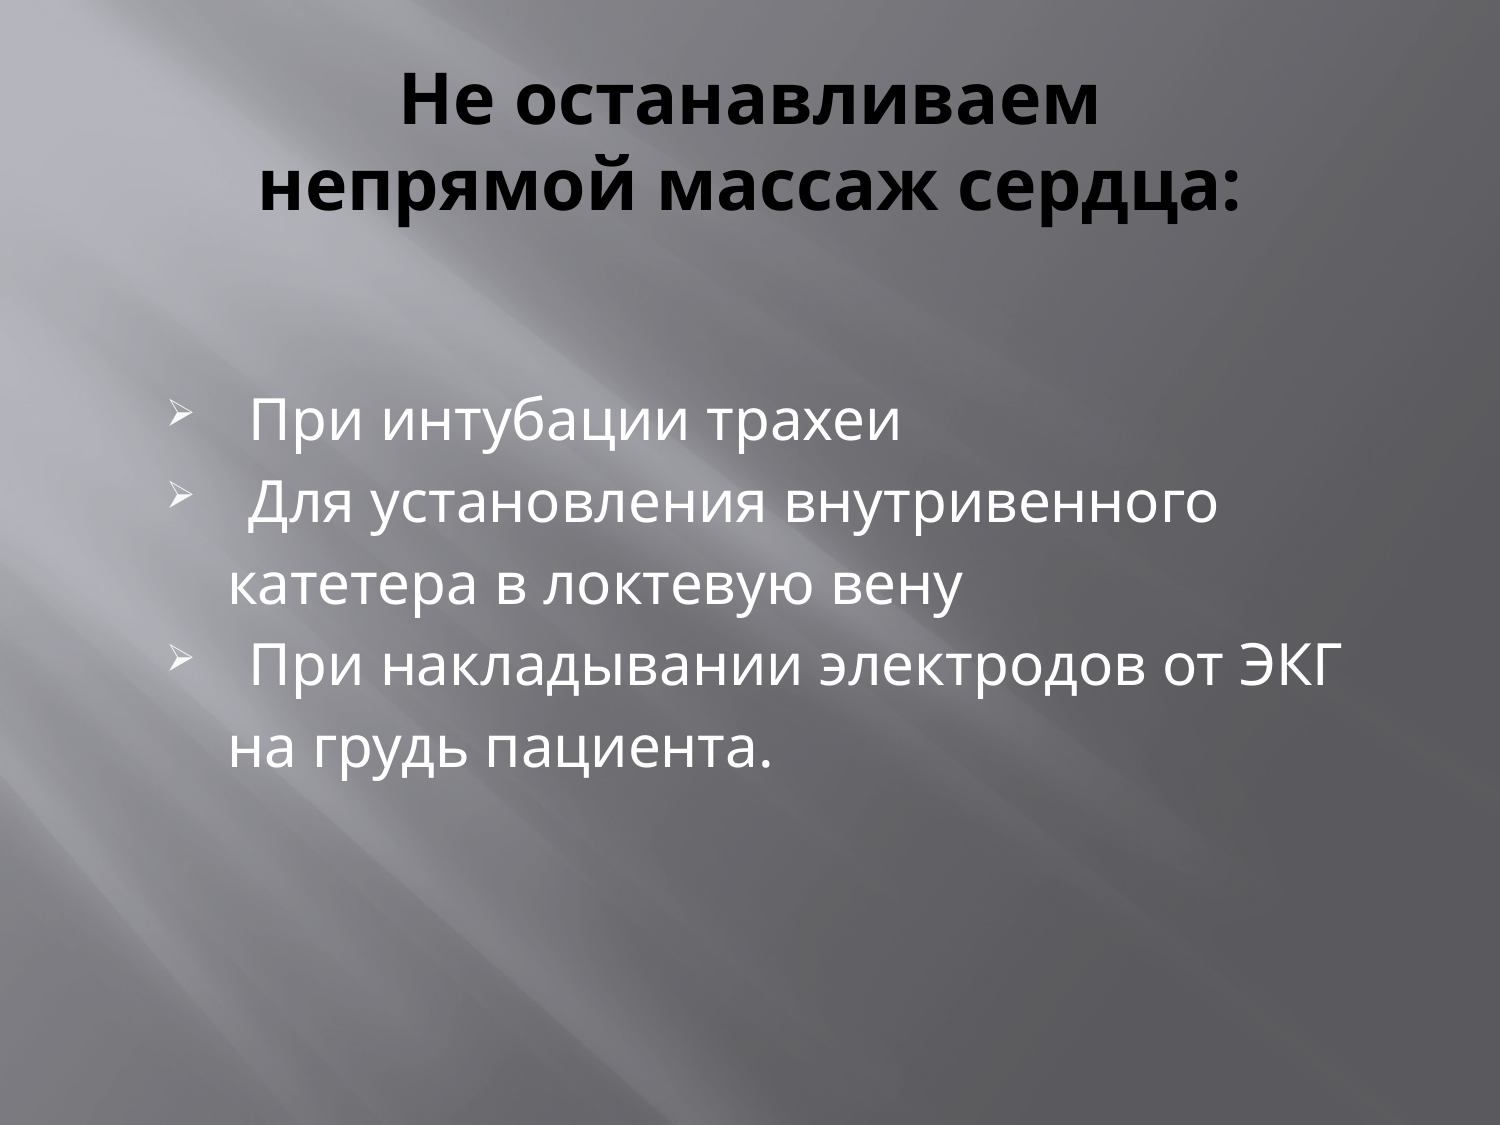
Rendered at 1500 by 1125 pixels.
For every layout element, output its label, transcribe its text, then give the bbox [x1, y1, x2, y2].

title Не останавливаем непрямой массаж сердца: [75, 45, 1425, 233]
list При интубации трахеи Для установления внутривенного катетера в локтевую вену При накладывании электродов от ЭКГ на грудь пациента. [128, 375, 1469, 1006]
